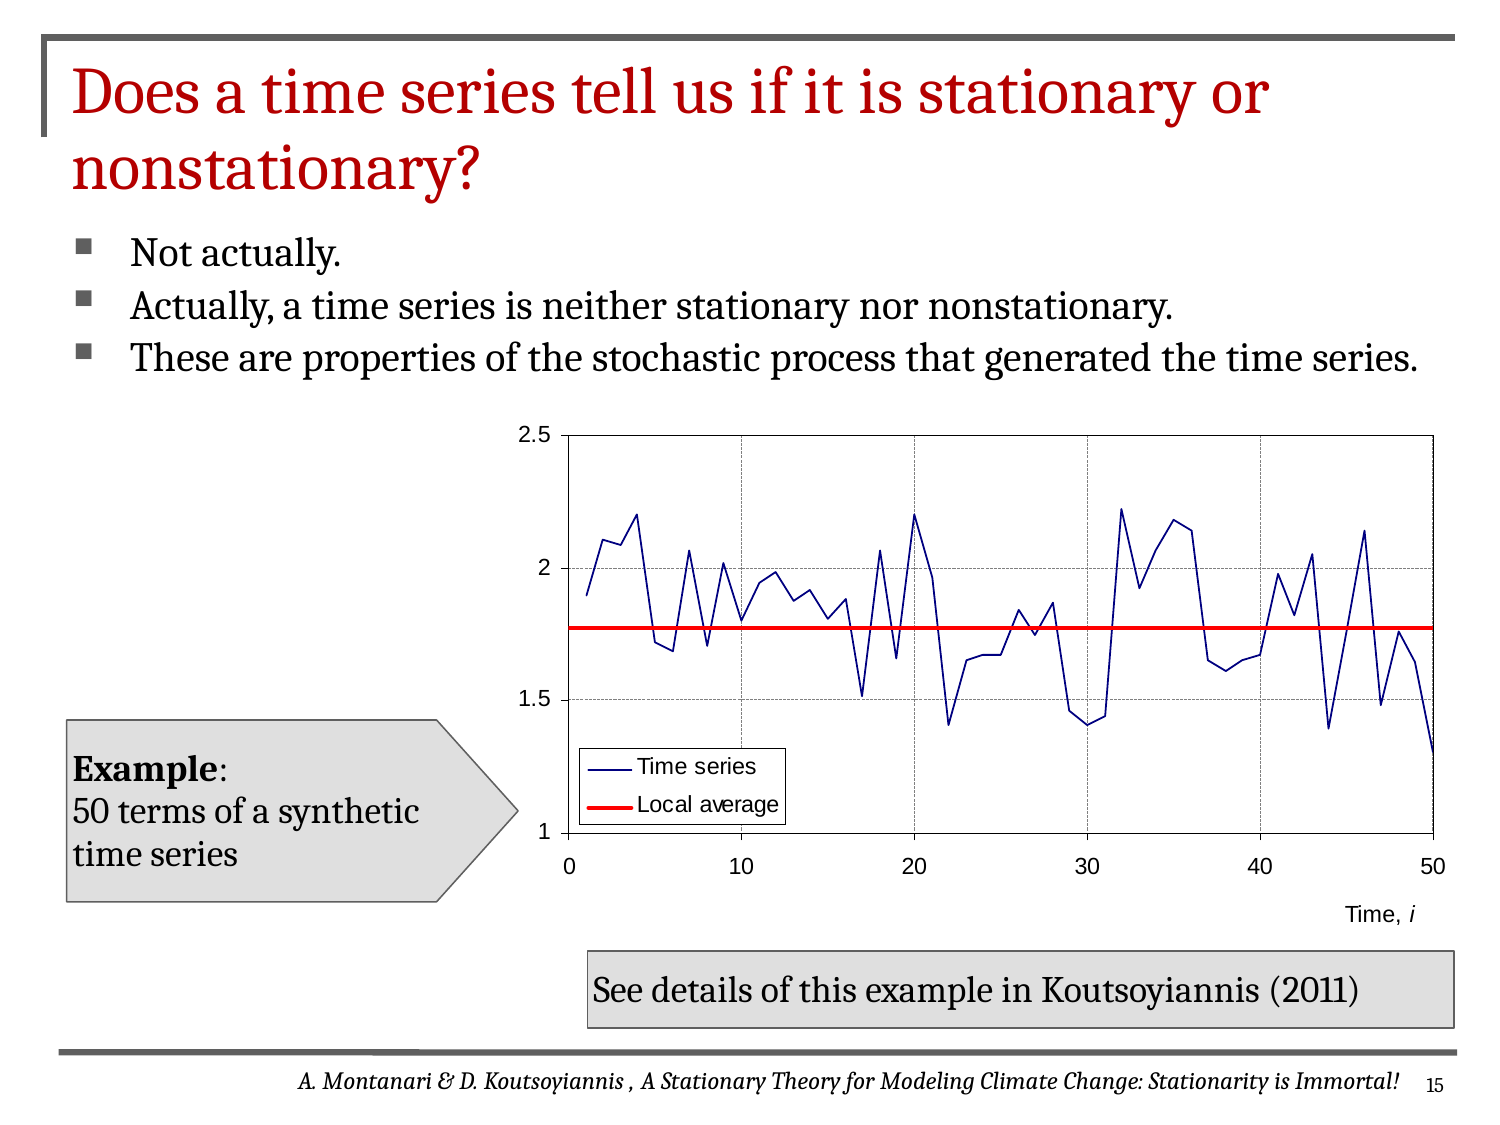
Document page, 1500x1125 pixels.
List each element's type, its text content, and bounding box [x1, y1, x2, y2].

title Does a time series tell us if it is stationary or nonstationary? [56, 45, 1455, 233]
text_box See details of this example in Koutsoyiannis (2011) [587, 950, 1455, 1028]
footer A. Montanari & D. Koutsoyiannis , A Stationary Theory for Modeling Climate Change: Stationarity is Immortal! [154, 1047, 1416, 1103]
text_box Example: 50 terms of a synthetic time series [66, 720, 508, 902]
slide_number 15 [1385, 1064, 1459, 1105]
picture [513, 409, 1457, 925]
list Not actually. Actually, a time series is neither stationary nor nonstationary. These are properties of the stochastic process that generated the time series. [58, 224, 1457, 522]
